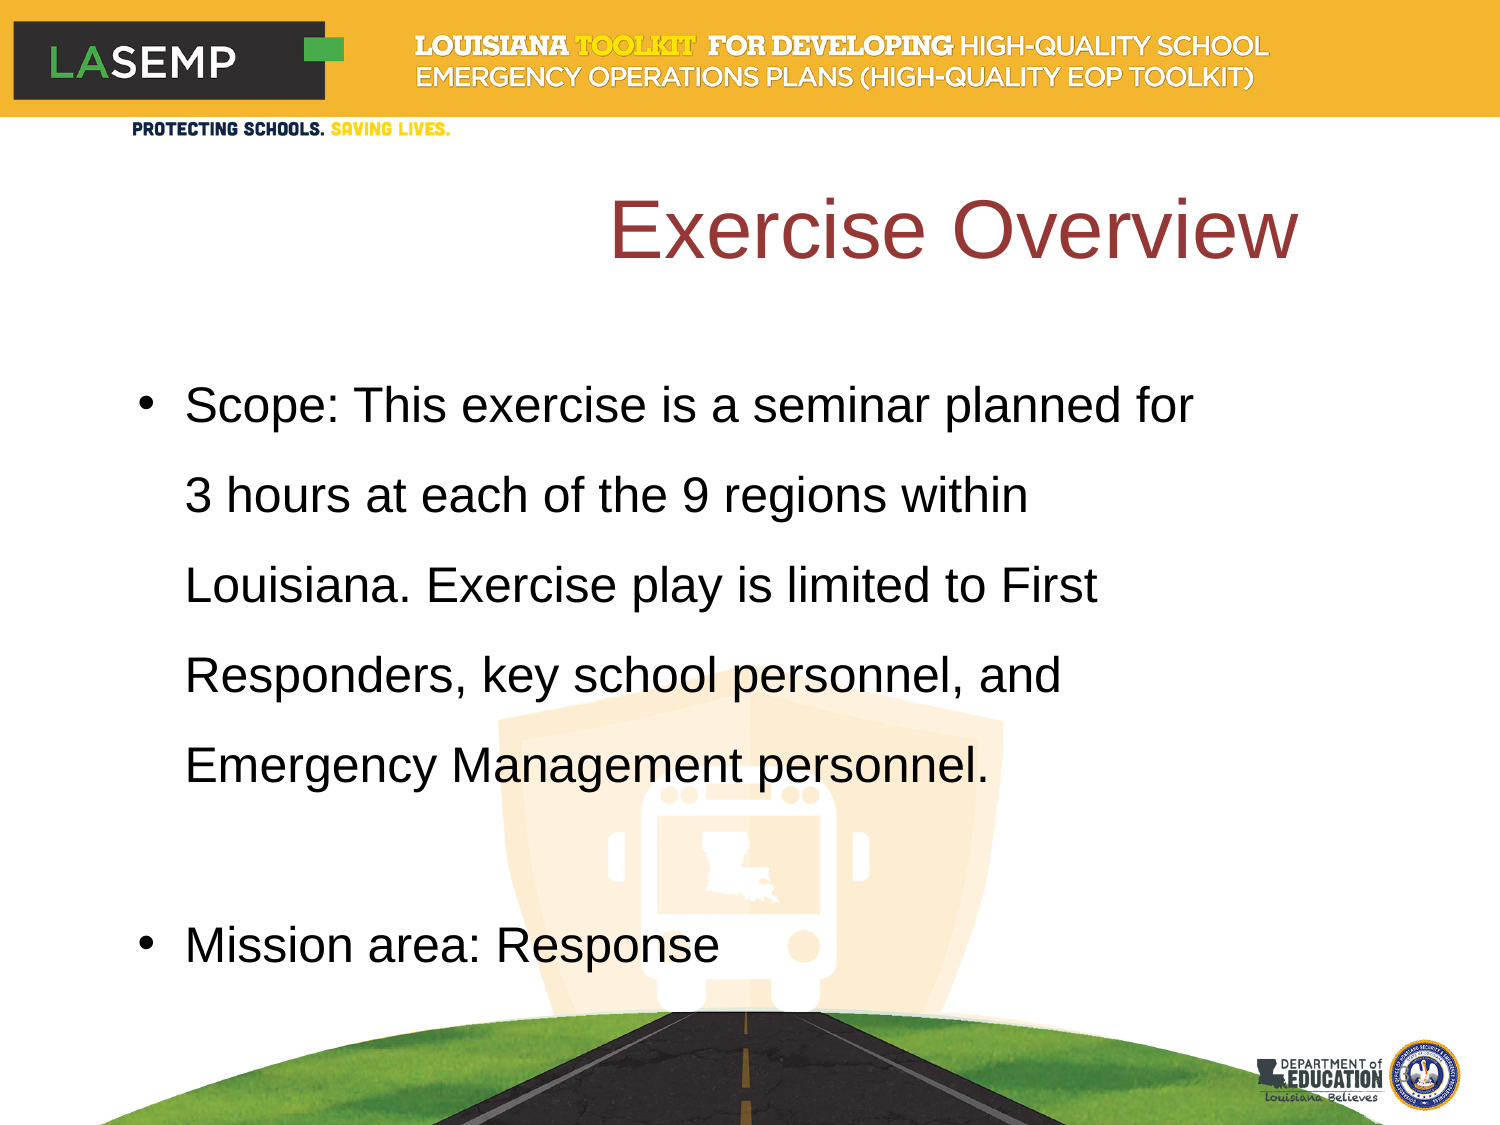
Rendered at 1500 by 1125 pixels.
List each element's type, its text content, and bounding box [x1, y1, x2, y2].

text_box Scope: This exercise is a seminar planned for 3 hours at each of the 9 regions within Louisiana. Exercise play is limited to First Responders, key school personnel, and Emergency Management personnel. Mission area: Response [122, 334, 1248, 1065]
slide_number 3 [1074, 1042, 1425, 1103]
picture [0, 0, 1500, 1125]
title Exercise Overview [128, 130, 1479, 319]
